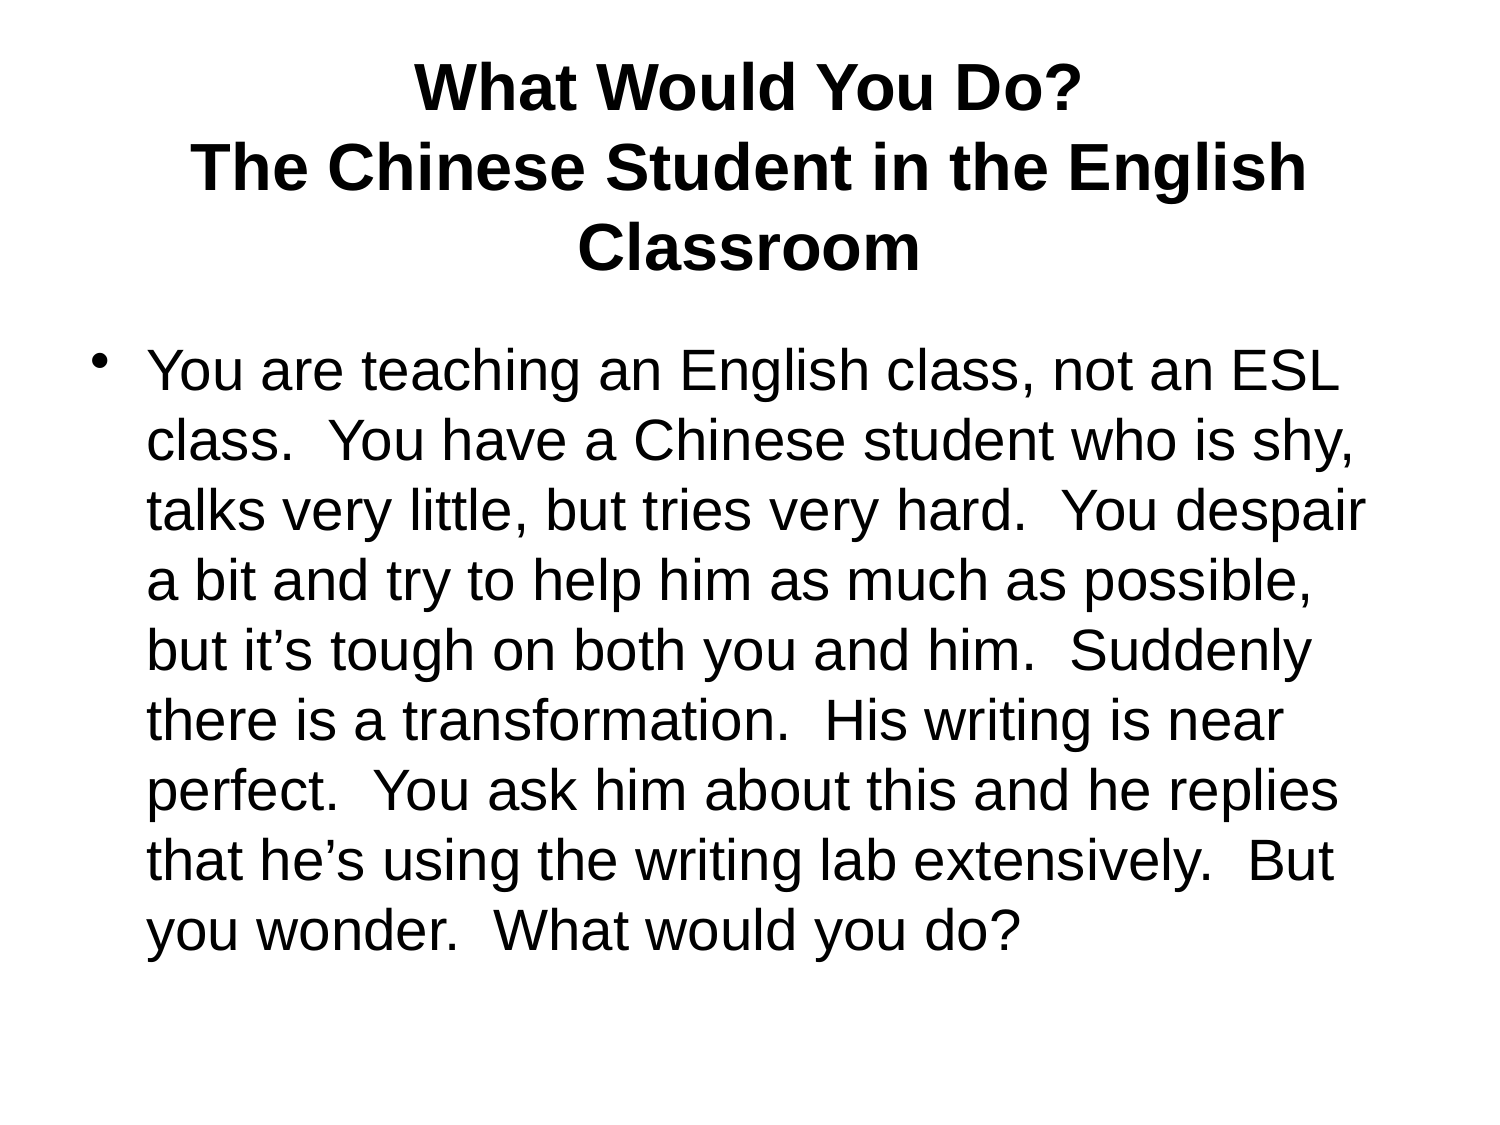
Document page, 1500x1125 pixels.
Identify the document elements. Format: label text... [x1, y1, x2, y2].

list You are teaching an English class, not an ESL class. You have a Chinese student who is shy, talks very little, but tries very hard. You despair a bit and try to help him as much as possible, but it’s tough on both you and him. Suddenly there is a transformation. His writing is near perfect. You ask him about this and he replies that he’s using the writing lab extensively. But you wonder. What would you do? [74, 324, 1426, 1006]
title What Would You Do? The Chinese Student in the English Classroom [74, 44, 1426, 233]
